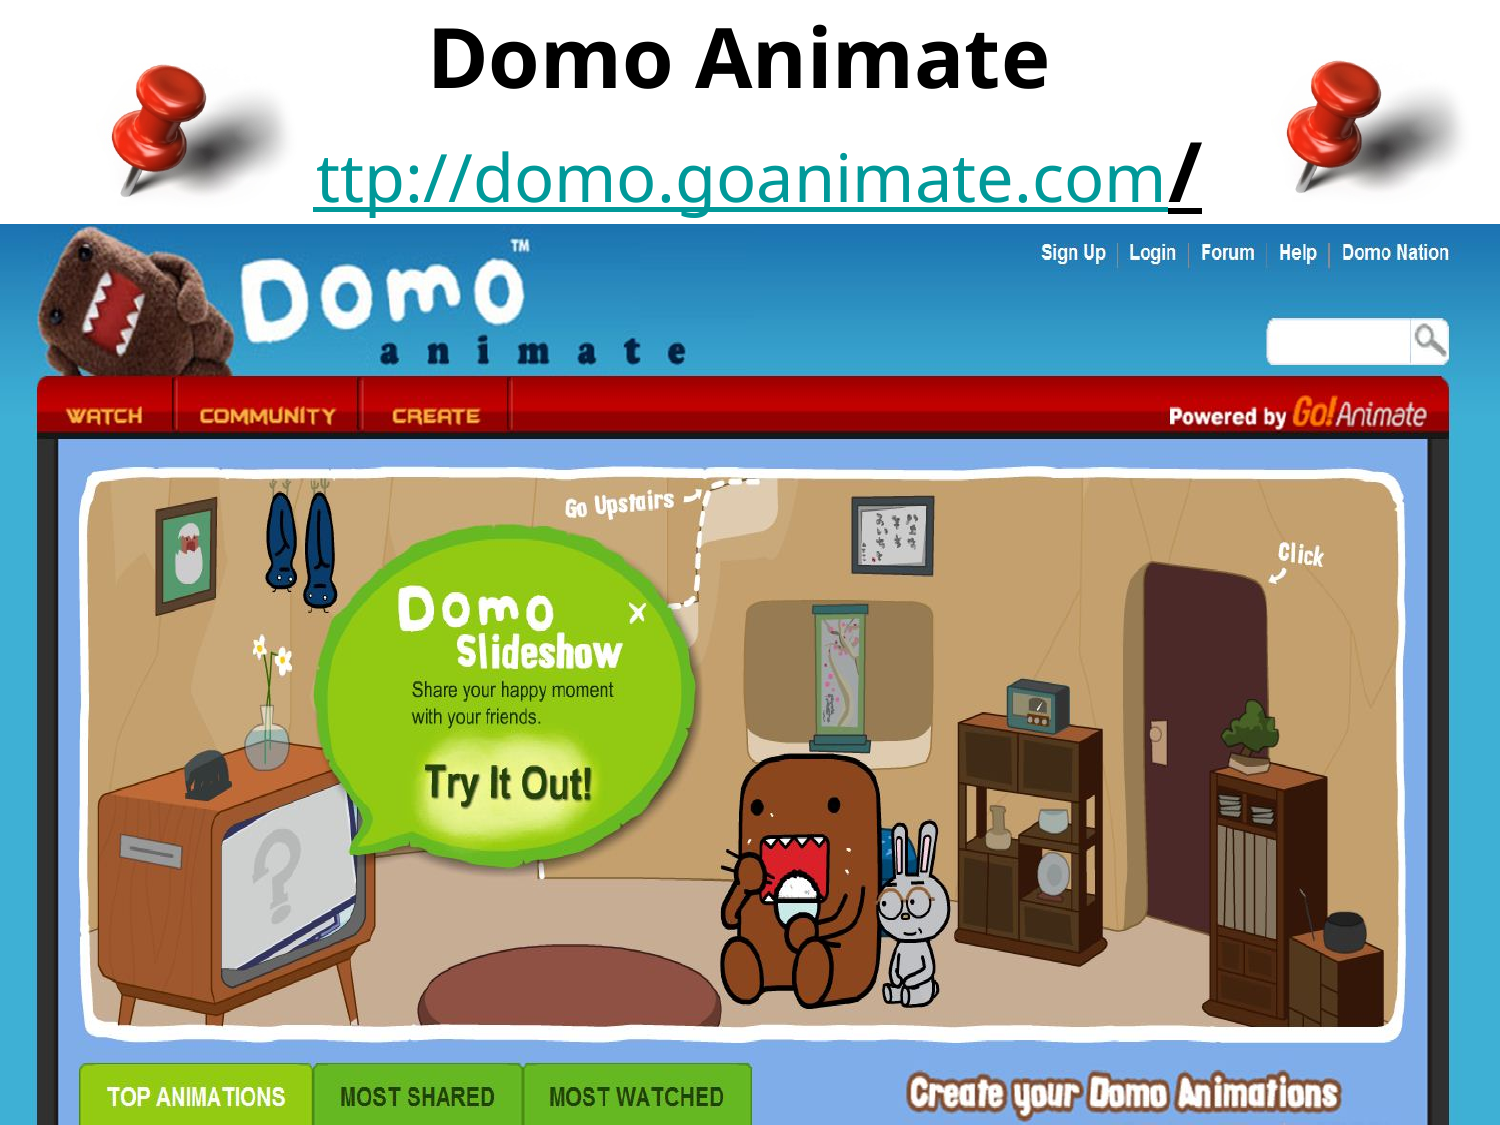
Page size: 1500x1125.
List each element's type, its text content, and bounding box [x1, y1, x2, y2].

picture [0, 37, 1500, 1125]
title Domo Animate http://domo.goanimate.com/ [74, 24, 1426, 213]
